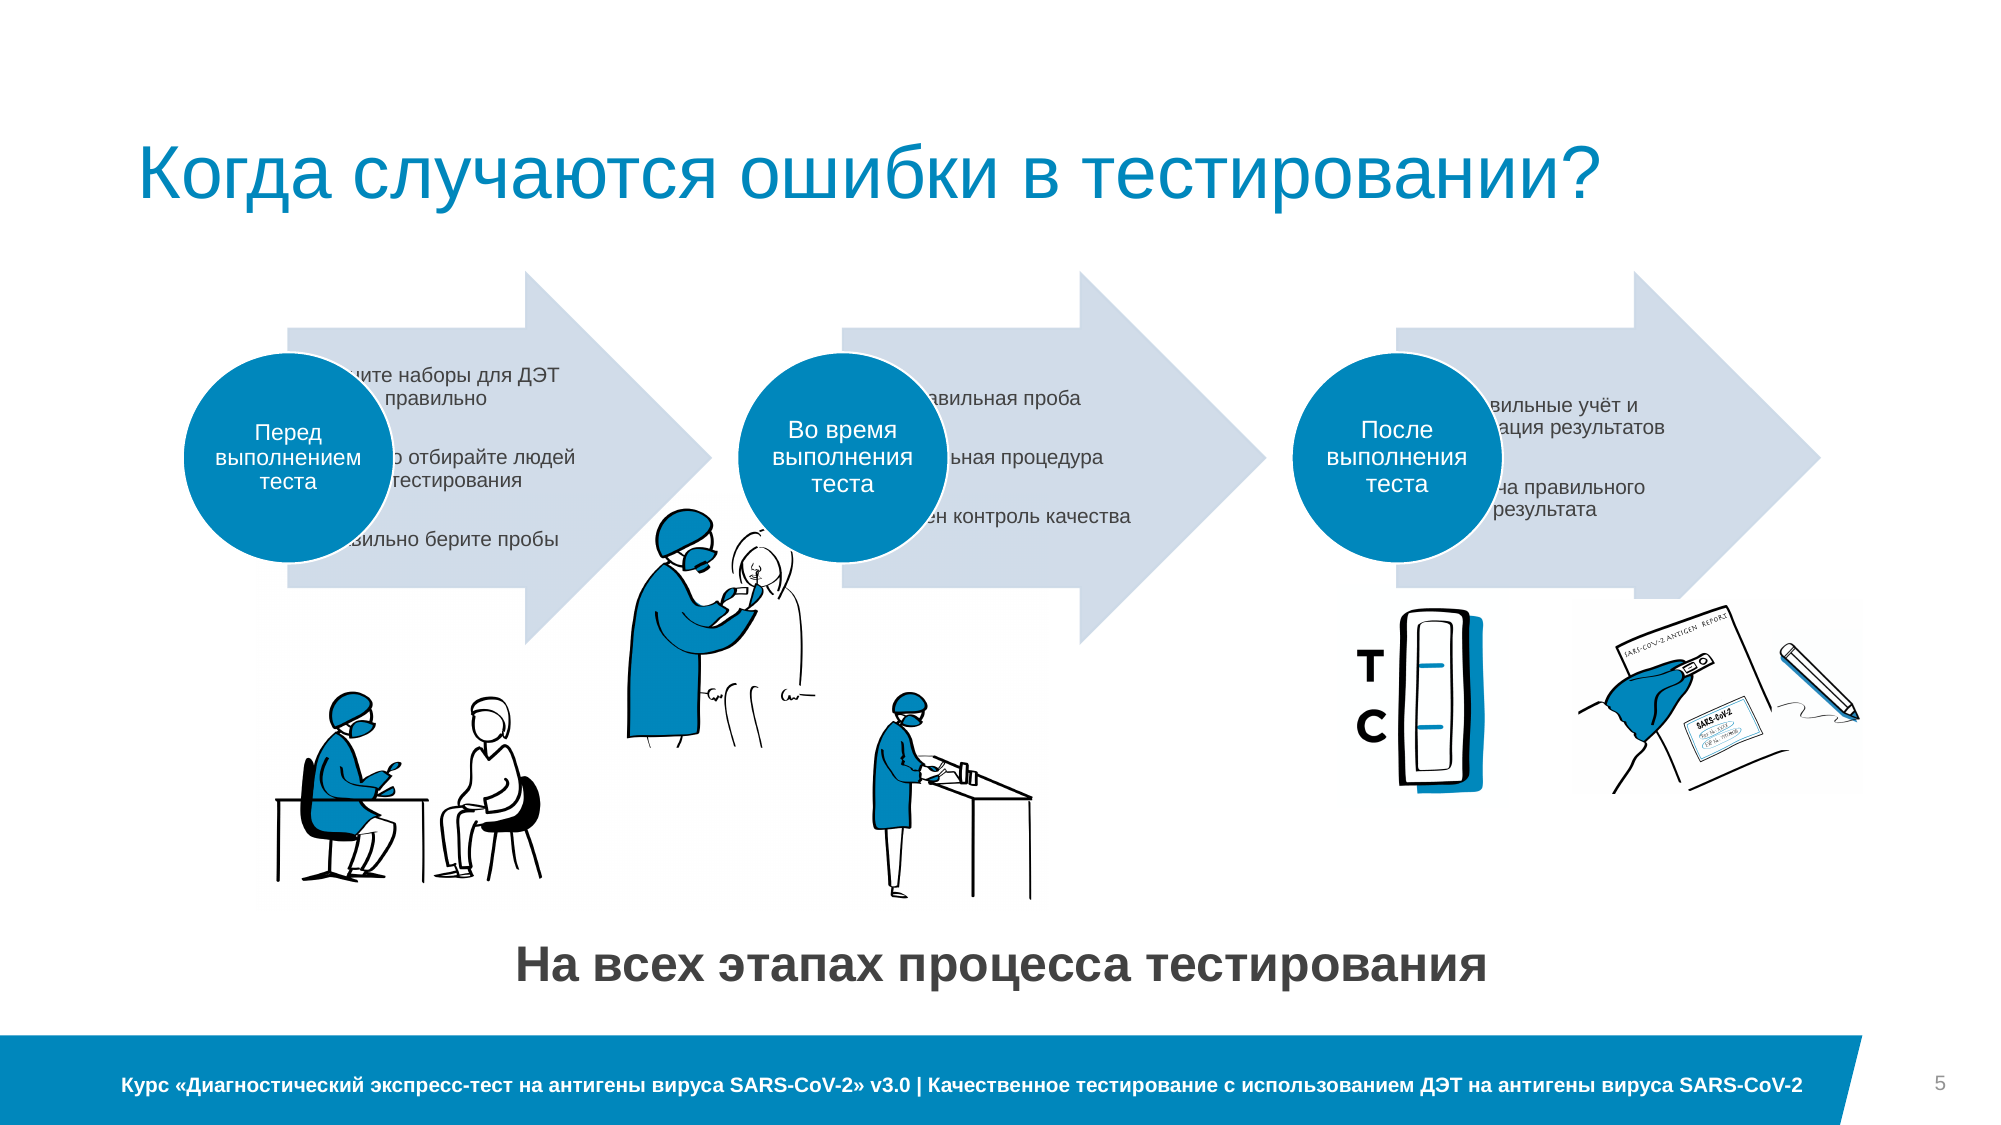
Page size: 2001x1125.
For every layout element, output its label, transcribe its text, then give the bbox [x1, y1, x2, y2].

slide_number 5 [1862, 1035, 1947, 1125]
picture [255, 829, 1049, 911]
picture [1572, 599, 1863, 794]
footer Курс «Диагностический экспресс-тест на антигены вируса SARS-CoV-2» v3.0 | Качественное тестирование с использованием ДЭТ на антигены вируса SARS-CoV-2 [121, 1042, 1878, 1125]
text_box На всех этапах процесса тестирования [274, 923, 1729, 999]
text_box Когда случаются ошибки в тестировании? [137, 59, 1863, 215]
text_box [181, 87, 1821, 829]
